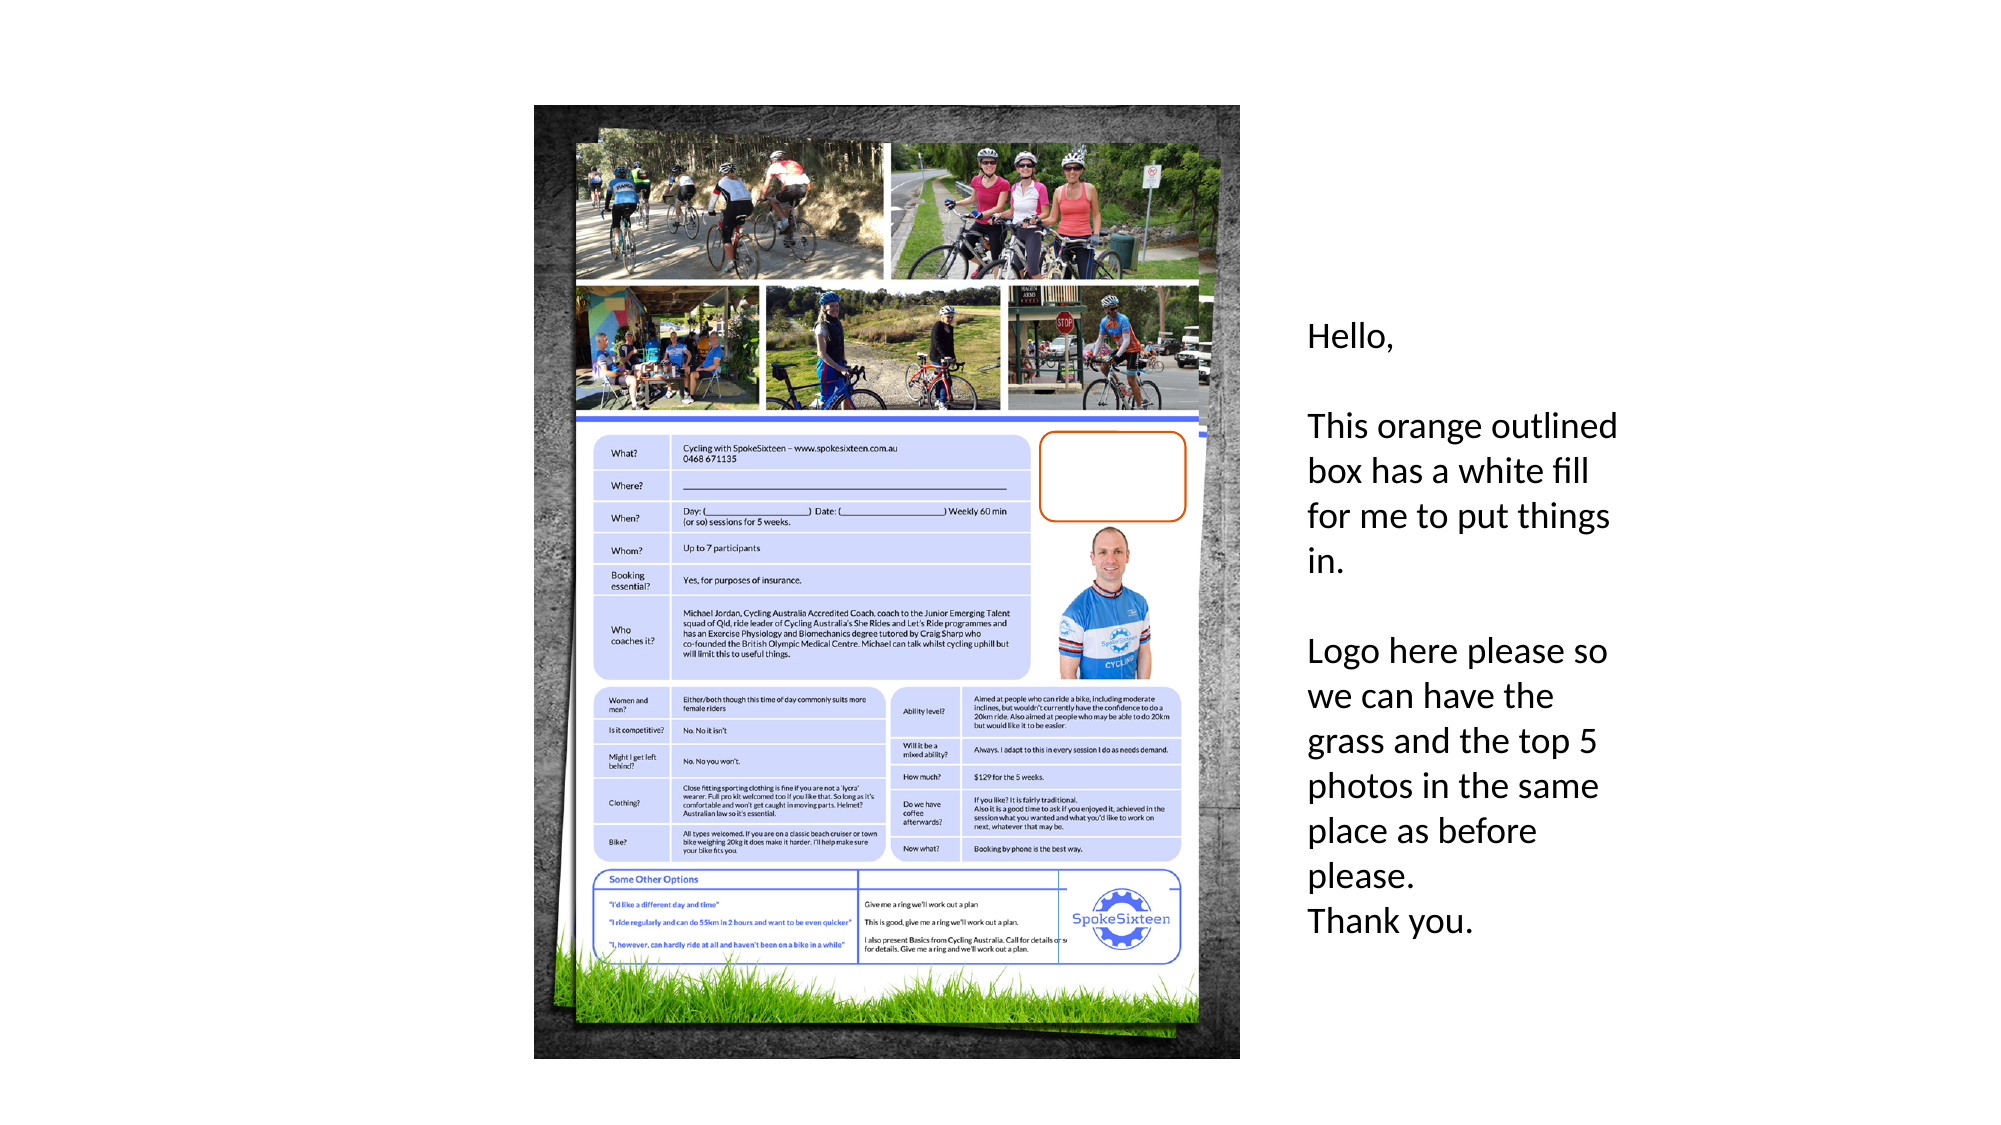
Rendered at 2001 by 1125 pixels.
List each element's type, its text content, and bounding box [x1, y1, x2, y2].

picture [534, 105, 1240, 1059]
text_box Hello, This orange outlined box has a white fill for me to put things in. Logo here please so we can have the grass and the top 5 photos in the same place as before please. Thank you. [1292, 303, 1650, 949]
